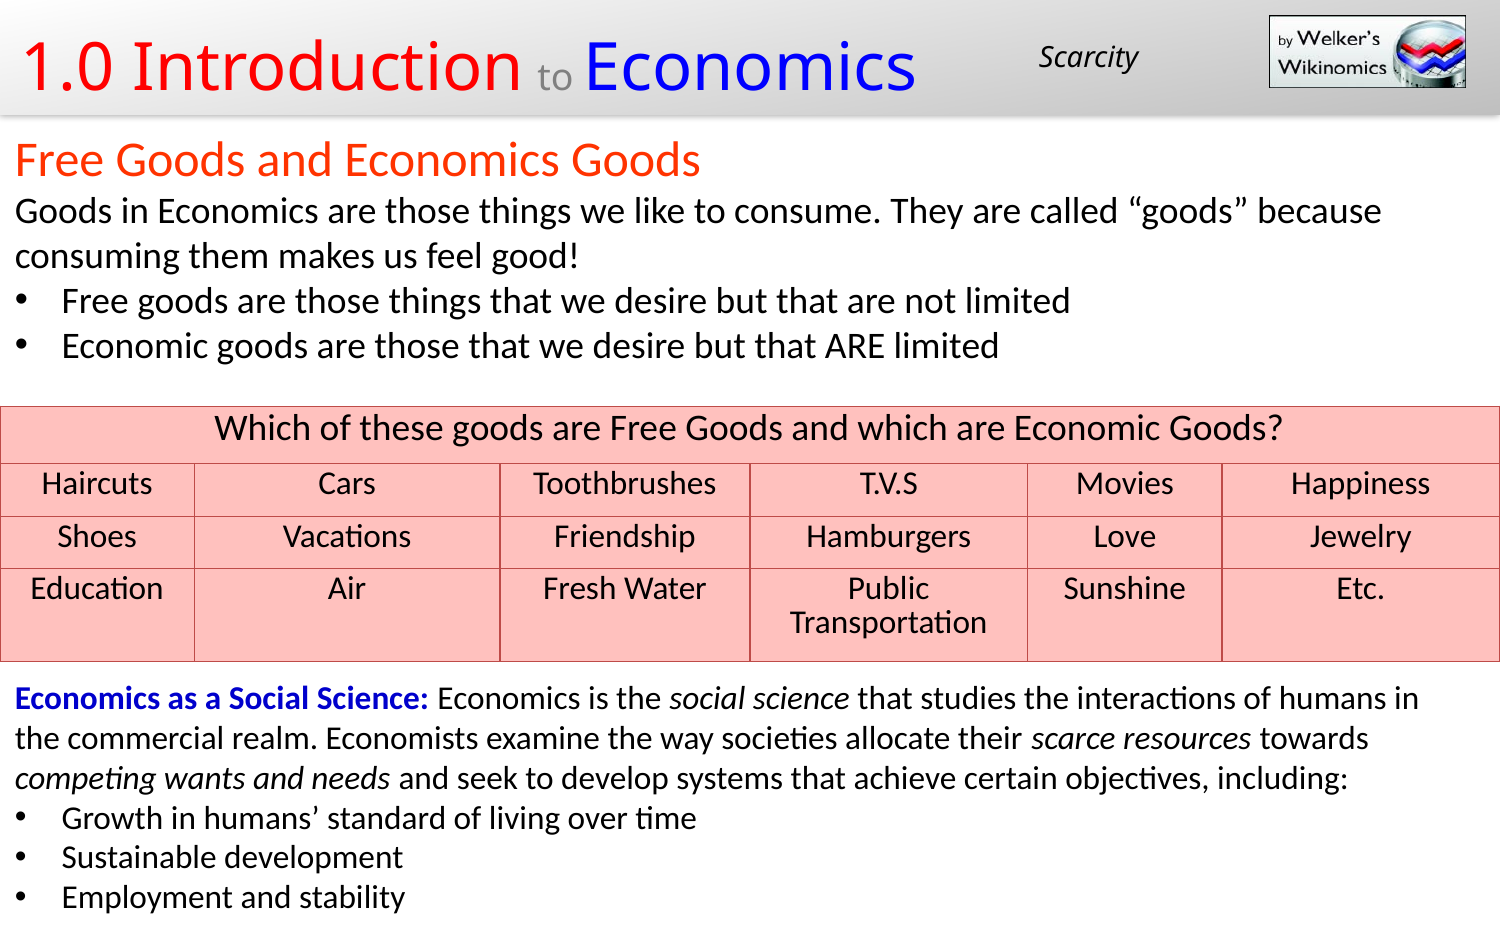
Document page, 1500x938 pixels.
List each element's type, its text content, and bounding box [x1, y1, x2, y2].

table_cell Friendship [501, 517, 749, 568]
table_cell Etc. [1223, 569, 1499, 661]
table_cell Movies [1028, 464, 1221, 516]
table_cell Hamburgers [751, 517, 1027, 568]
table_header Which of these goods are Free Goods and which are Economic Goods? [1, 407, 1499, 463]
table_cell Fresh Water [501, 569, 749, 661]
table_cell Shoes [1, 517, 194, 568]
table_cell Air [195, 569, 499, 661]
text_box Scarcity [852, 30, 1325, 81]
table_cell Vacations [195, 517, 499, 568]
table_cell T.V.S [751, 464, 1027, 516]
text_box Economics as a Social Science: Economics is the social science that studies the interactions of humans in the commercial realm. Economists examine the way societies allocate their scarce resources towards competing wants and needs and seek to develop systems that achieve certain objectives, including: Growth in humans’ standard of living over time Sustainable development Employment and stability [0, 668, 1463, 923]
picture [1269, 15, 1466, 88]
text_box Free Goods and Economics Goods Goods in Economics are those things we like to consume. They are called “goods” because consuming them makes us feel good! Free goods are those things that we desire but that are not limited Economic goods are those that we desire but that ARE limited [0, 118, 1425, 374]
table_cell Public Transportation [751, 569, 1027, 661]
table_cell Cars [195, 464, 499, 516]
table_cell Jewelry [1223, 517, 1499, 568]
table_cell Love [1028, 517, 1221, 568]
table_cell Happiness [1223, 464, 1499, 516]
table_cell Sunshine [1028, 569, 1221, 661]
table_cell Education [1, 569, 194, 661]
table_cell Haircuts [1, 464, 194, 516]
table_cell Toothbrushes [501, 464, 749, 516]
